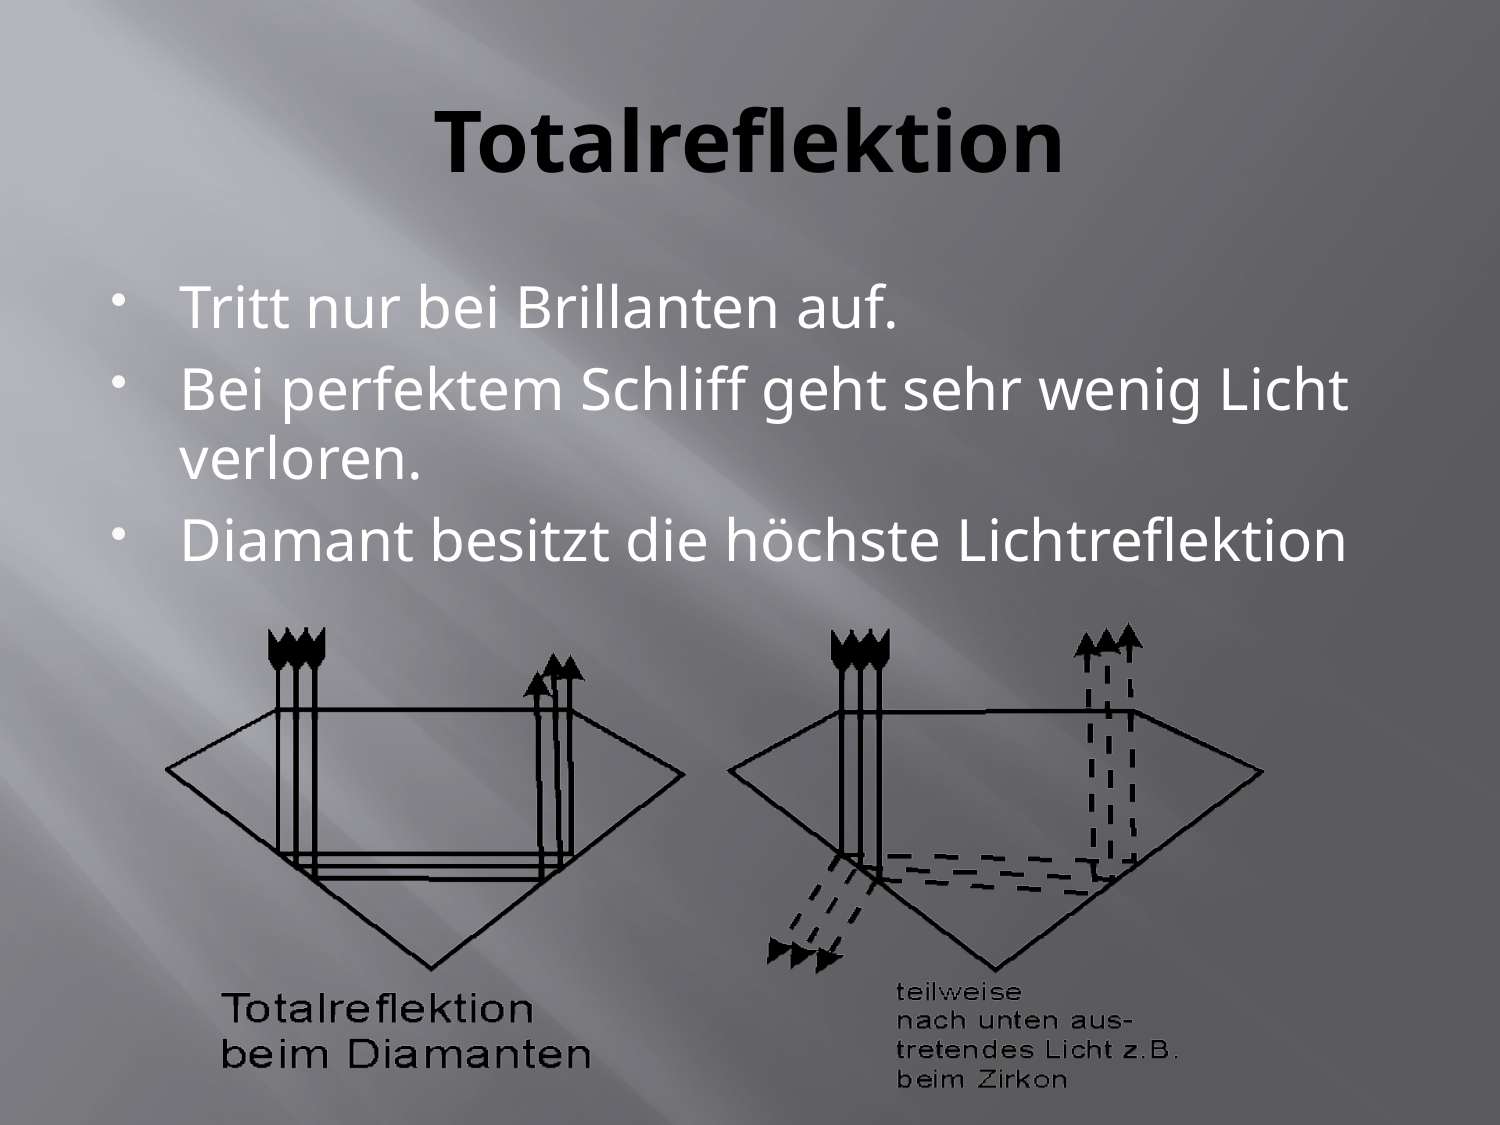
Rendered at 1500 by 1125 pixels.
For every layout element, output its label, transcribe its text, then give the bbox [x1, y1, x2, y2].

picture [165, 621, 1264, 1089]
list Tritt nur bei Brillanten auf. Bei perfektem Schliff geht sehr wenig Licht verloren. Diamant besitzt die höchste Lichtreflektion [75, 262, 1425, 1035]
title Totalreflektion [75, 45, 1425, 233]
